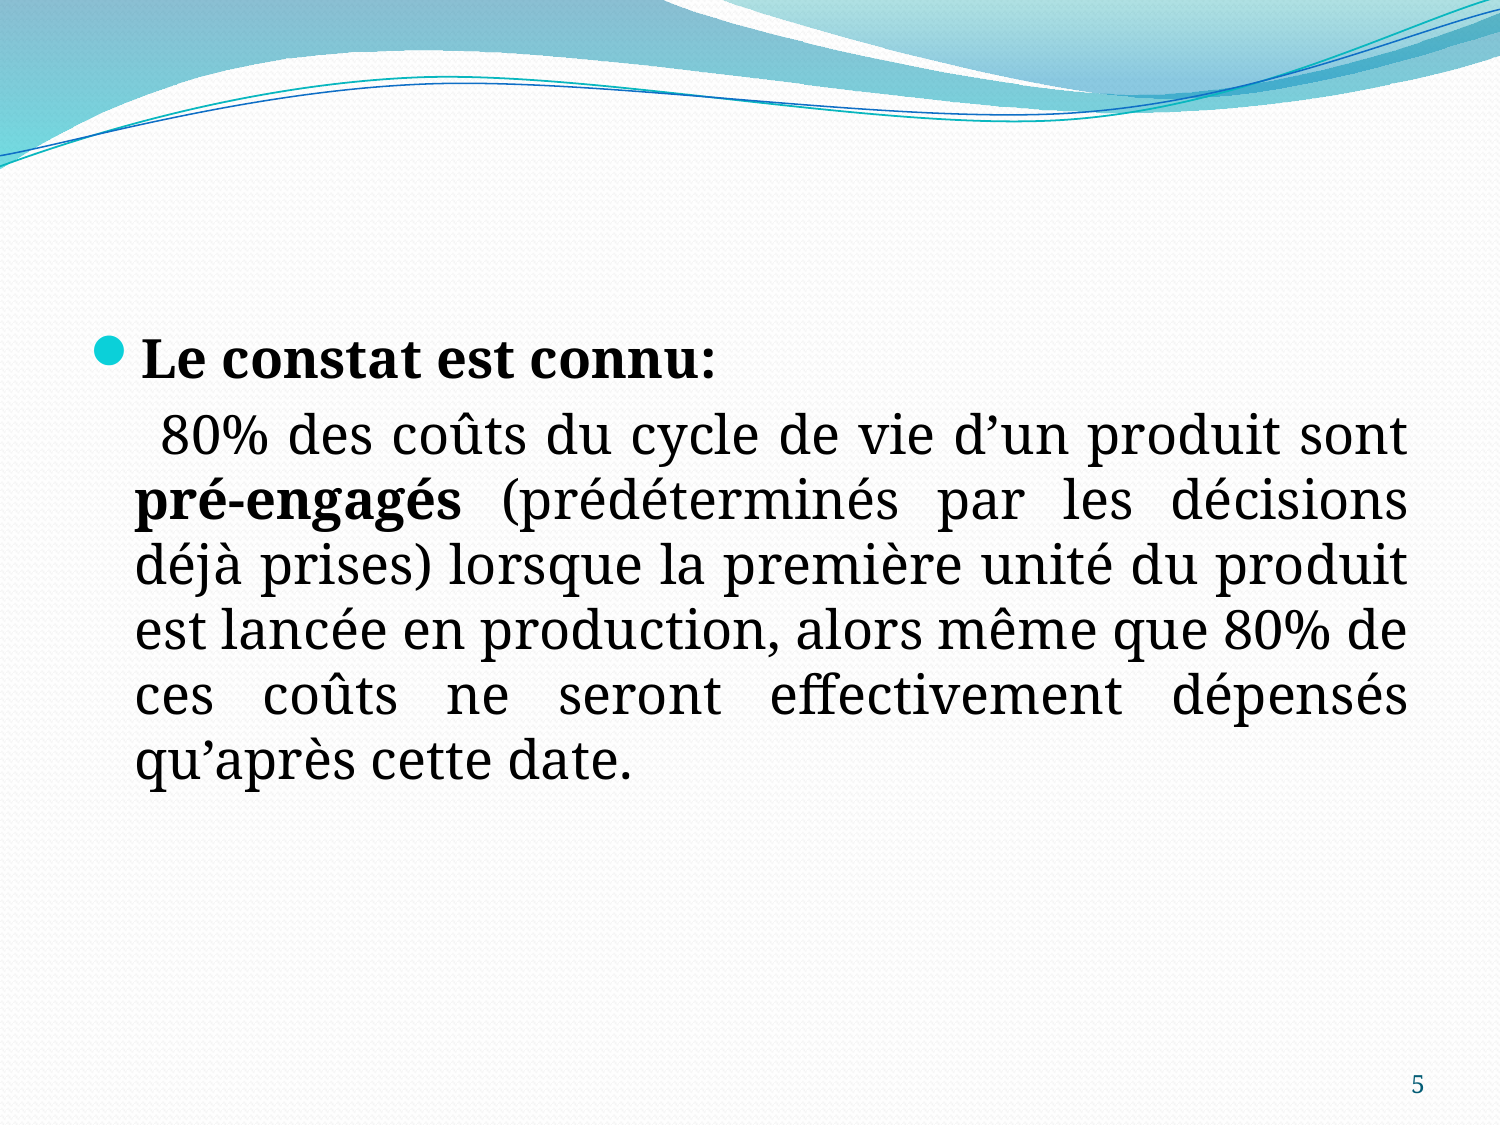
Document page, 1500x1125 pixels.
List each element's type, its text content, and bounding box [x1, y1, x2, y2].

list Le constat est connu: 80% des coûts du cycle de vie d’un produit sont pré-engagés (prédéterminés par les décisions déjà prises) lorsque la première unité du produit est lancée en production, alors même que 80% de ces coûts ne seront effectivement dépensés qu’après cette date. [75, 317, 1425, 1038]
slide_number 5 [1299, 1042, 1425, 1103]
